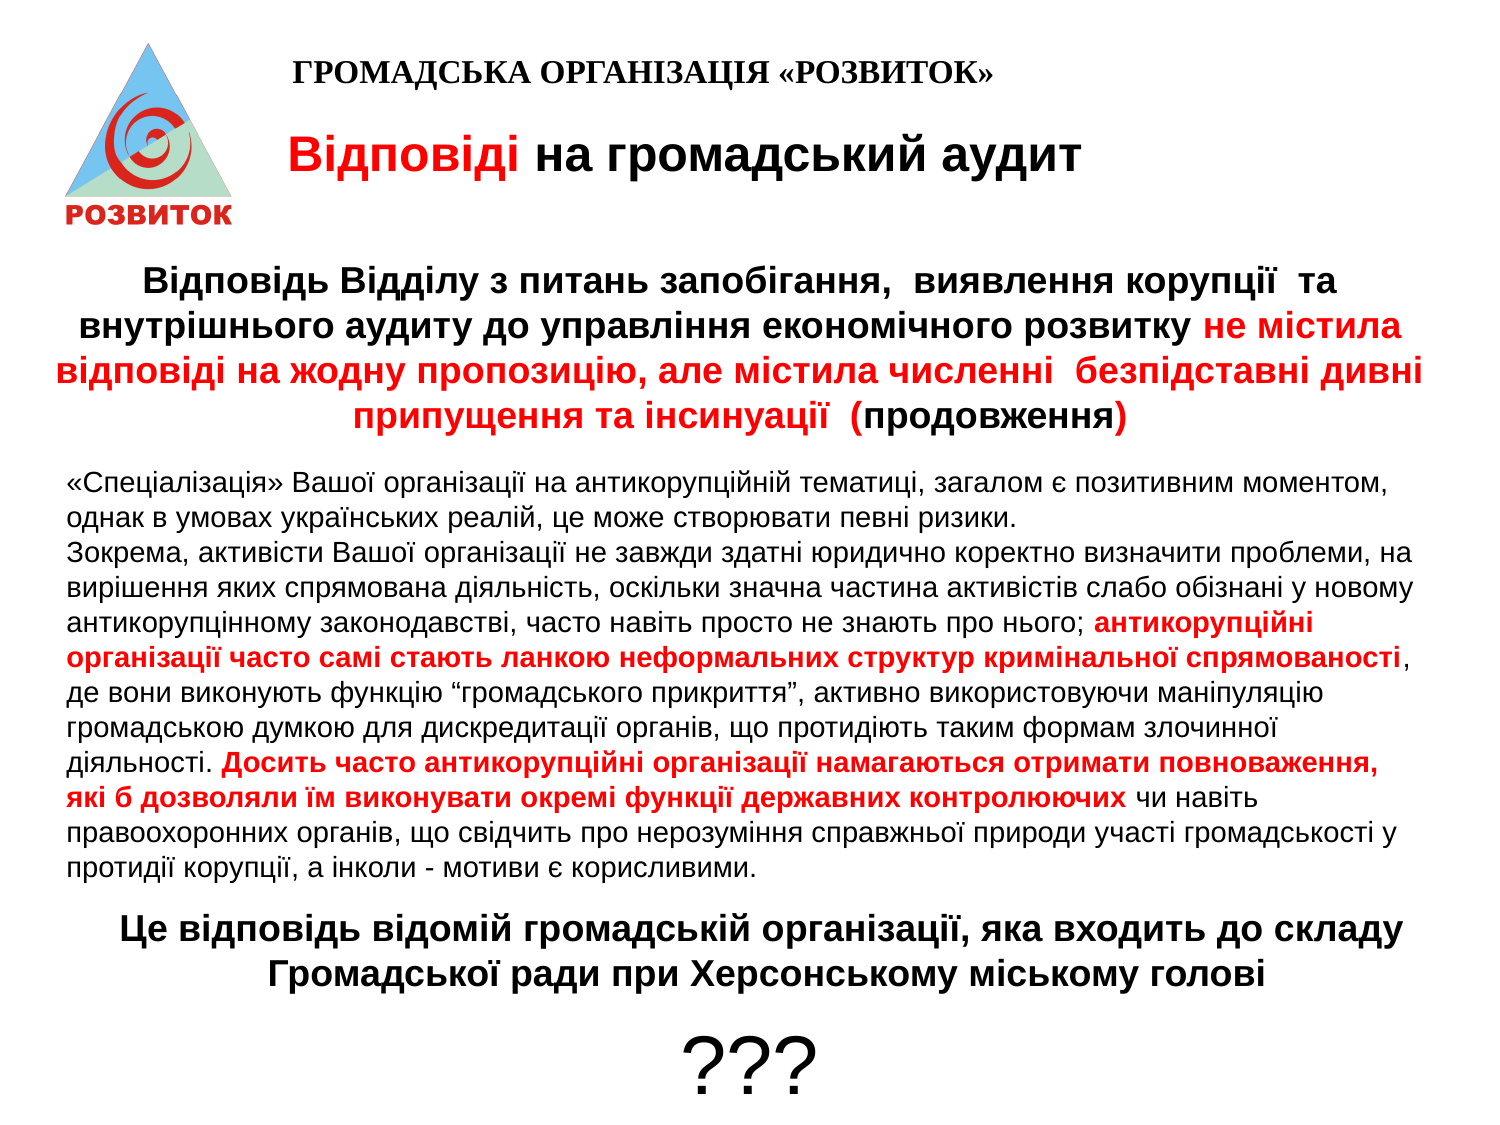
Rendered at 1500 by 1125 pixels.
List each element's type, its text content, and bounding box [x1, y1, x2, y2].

text_box Це відповідь відомій громадській організації, яка входить до складу Громадської ради при Херсонському міському голові [104, 896, 1430, 1002]
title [64, 42, 232, 225]
text_box Відповідь Відділу з питань запобігання, виявлення корупції та внутрішнього аудиту до управління економічного розвитку не містила відповіді на жодну пропозицію, але містила численні безпідставні дивні припущення та інсинуації (продовження) [26, 248, 1454, 444]
text_box ГРОМАДСЬКА ОРГАНІЗАЦІЯ «РОЗВИТОК» [277, 37, 1341, 90]
text_box «Спеціалізація» Вашої організації на антикорупційній тематиці, загалом є позитивним моментом, однак в умовах українських реалій, це може створювати певні ризики. Зокрема, активісти Вашої організації не завжди здатні юридично коректно визначити проблеми, на вирішення яких спрямована діяльність, оскільки значна частина активістів слабо обізнані у новому антикорупцінному законодавстві, часто навіть просто не знають про нього; антикорупційні організації часто самі стають ланкою неформальних структур кримінальної спрямованості, де вони виконують функцію “громадського прикриття”, активно використовуючи маніпуляцію громадською думкою для дискредитації органів, що протидіють таким формам злочинної діяльності. Досить часто антикорупційні організації намагаються отримати повноваження, які б дозволяли їм виконувати окремі функції державних контролюючих чи навіть правоохоронних органів, що свідчить про нерозуміння справжньої природи участі громадськості у протидії корупції, а інколи - мотиви є корисливими. [51, 456, 1437, 891]
subtitle Відповіді на громадський аудит [272, 114, 1495, 225]
text_box ??? [665, 1004, 835, 1119]
